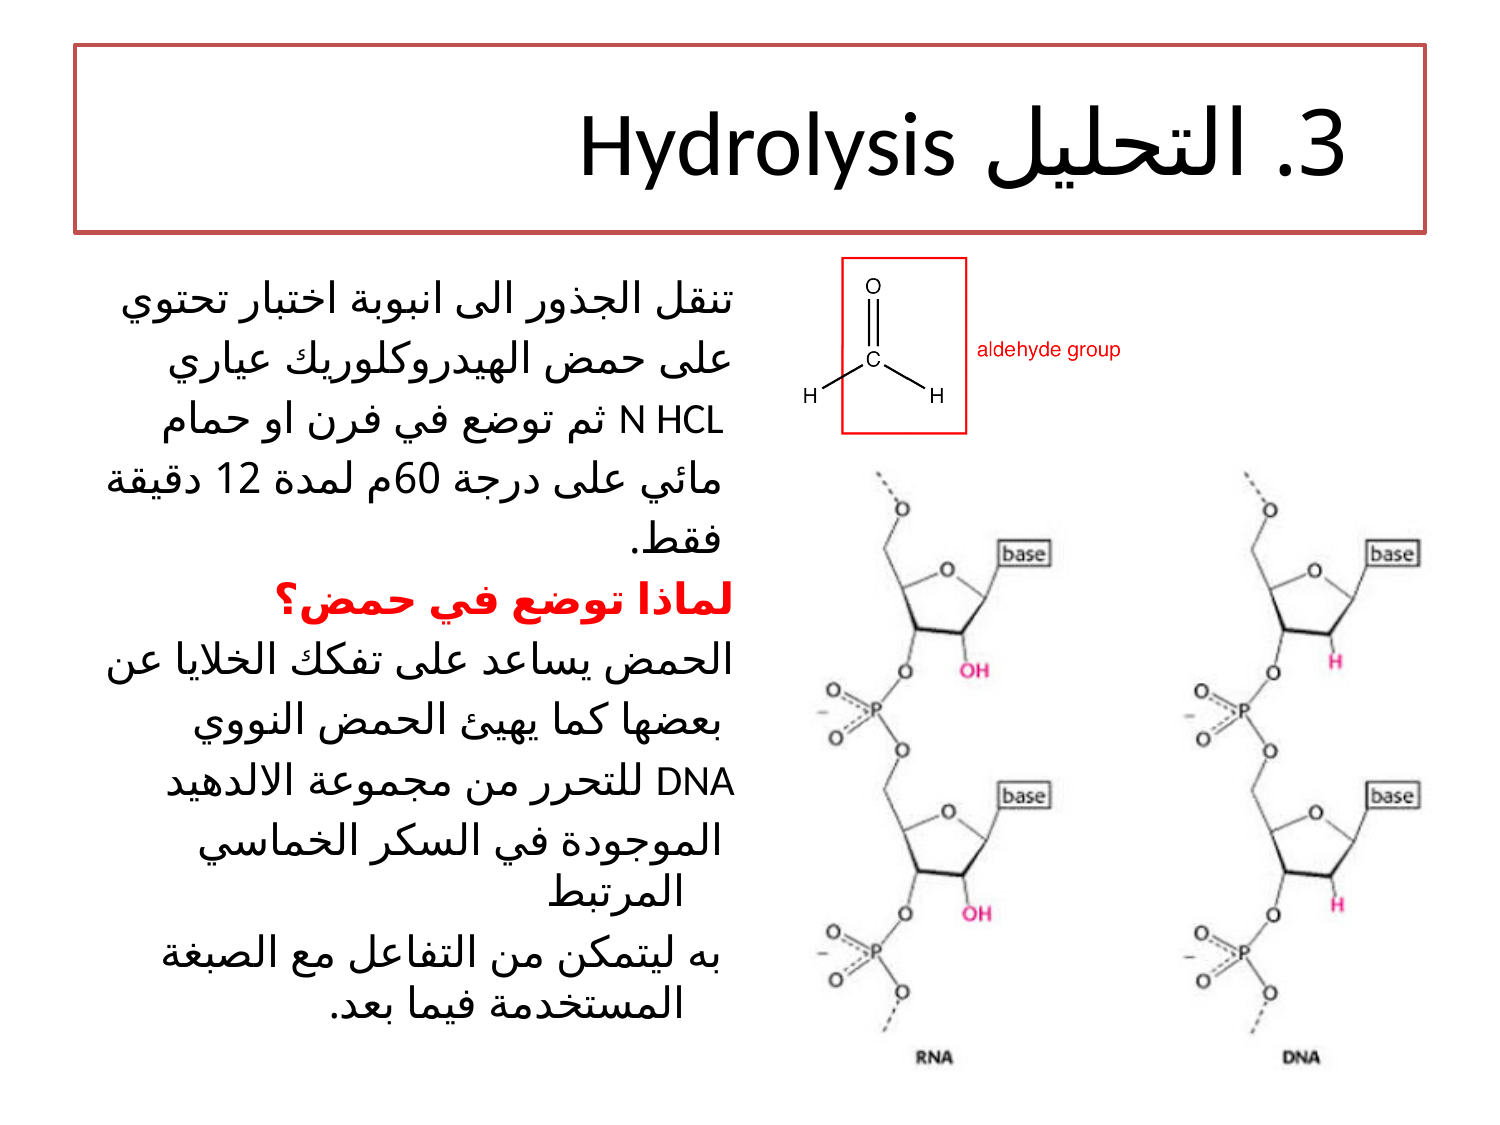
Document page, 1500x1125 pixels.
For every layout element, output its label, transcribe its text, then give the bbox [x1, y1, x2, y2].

picture [808, 444, 1448, 1083]
title 3. التحليل Hydrolysis [73, 43, 1427, 235]
list تنقل الجذور الى انبوبة اختبار تحتوي على حمض الهيدروكلوريك عياري N HCL ثم توضع في فرن او حمام مائي على درجة 60م لمدة 12 دقيقة فقط. لماذا توضع في حمض؟ الحمض يساعد على تفكك الخلايا عن بعضها كما يهيئ الحمض النووي DNA للتحرر من مجموعة الالدهيد الموجودة في السكر الخماسي المرتبط به ليتمكن من التفاعل مع الصبغة المستخدمة فيما بعد. [75, 262, 750, 1047]
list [798, 249, 1125, 441]
